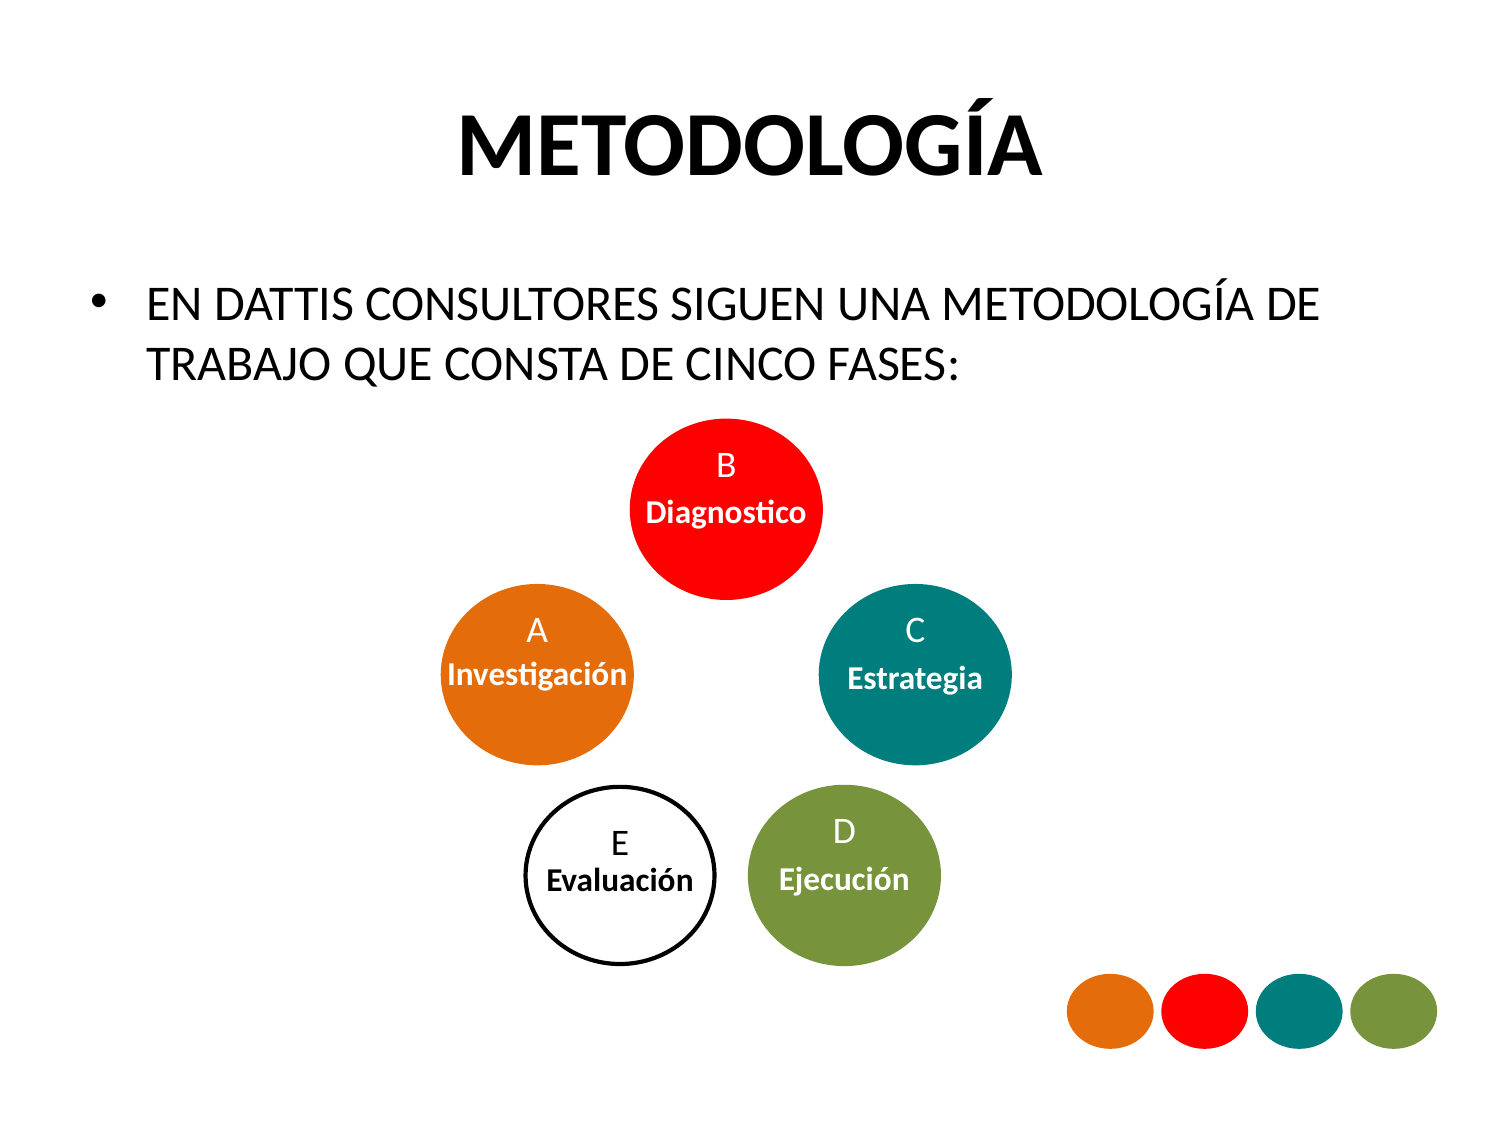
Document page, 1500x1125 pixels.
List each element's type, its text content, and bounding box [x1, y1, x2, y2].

text_box [529, 906, 711, 967]
text_box [1350, 973, 1438, 1049]
text_box [753, 905, 936, 967]
text_box [752, 784, 937, 849]
text_box D [808, 798, 880, 859]
text_box [446, 583, 629, 645]
text_box Diagnostico [608, 483, 845, 538]
text_box [1161, 973, 1249, 1049]
text_box Investigación [419, 645, 656, 700]
text_box A [501, 597, 573, 658]
text_box [444, 700, 630, 766]
text_box [527, 784, 713, 850]
text_box [1066, 973, 1154, 1049]
title METODOLOGÍA [75, 45, 1425, 233]
text_box E [584, 810, 656, 871]
list EN DATTIS CONSULTORES SIGUEN UNA METODOLOGÍA DE TRABAJO QUE CONSTA DE CINCO FASES: [75, 262, 1425, 1005]
text_box [634, 538, 818, 600]
text_box [823, 704, 1007, 766]
text_box Ejecución [726, 849, 963, 905]
text_box [633, 418, 819, 483]
text_box [823, 583, 1008, 648]
text_box C [879, 597, 951, 658]
text_box [1255, 973, 1343, 1049]
text_box B [690, 432, 762, 493]
text_box Estrategia [797, 648, 1034, 704]
text_box Evaluación [501, 850, 739, 906]
